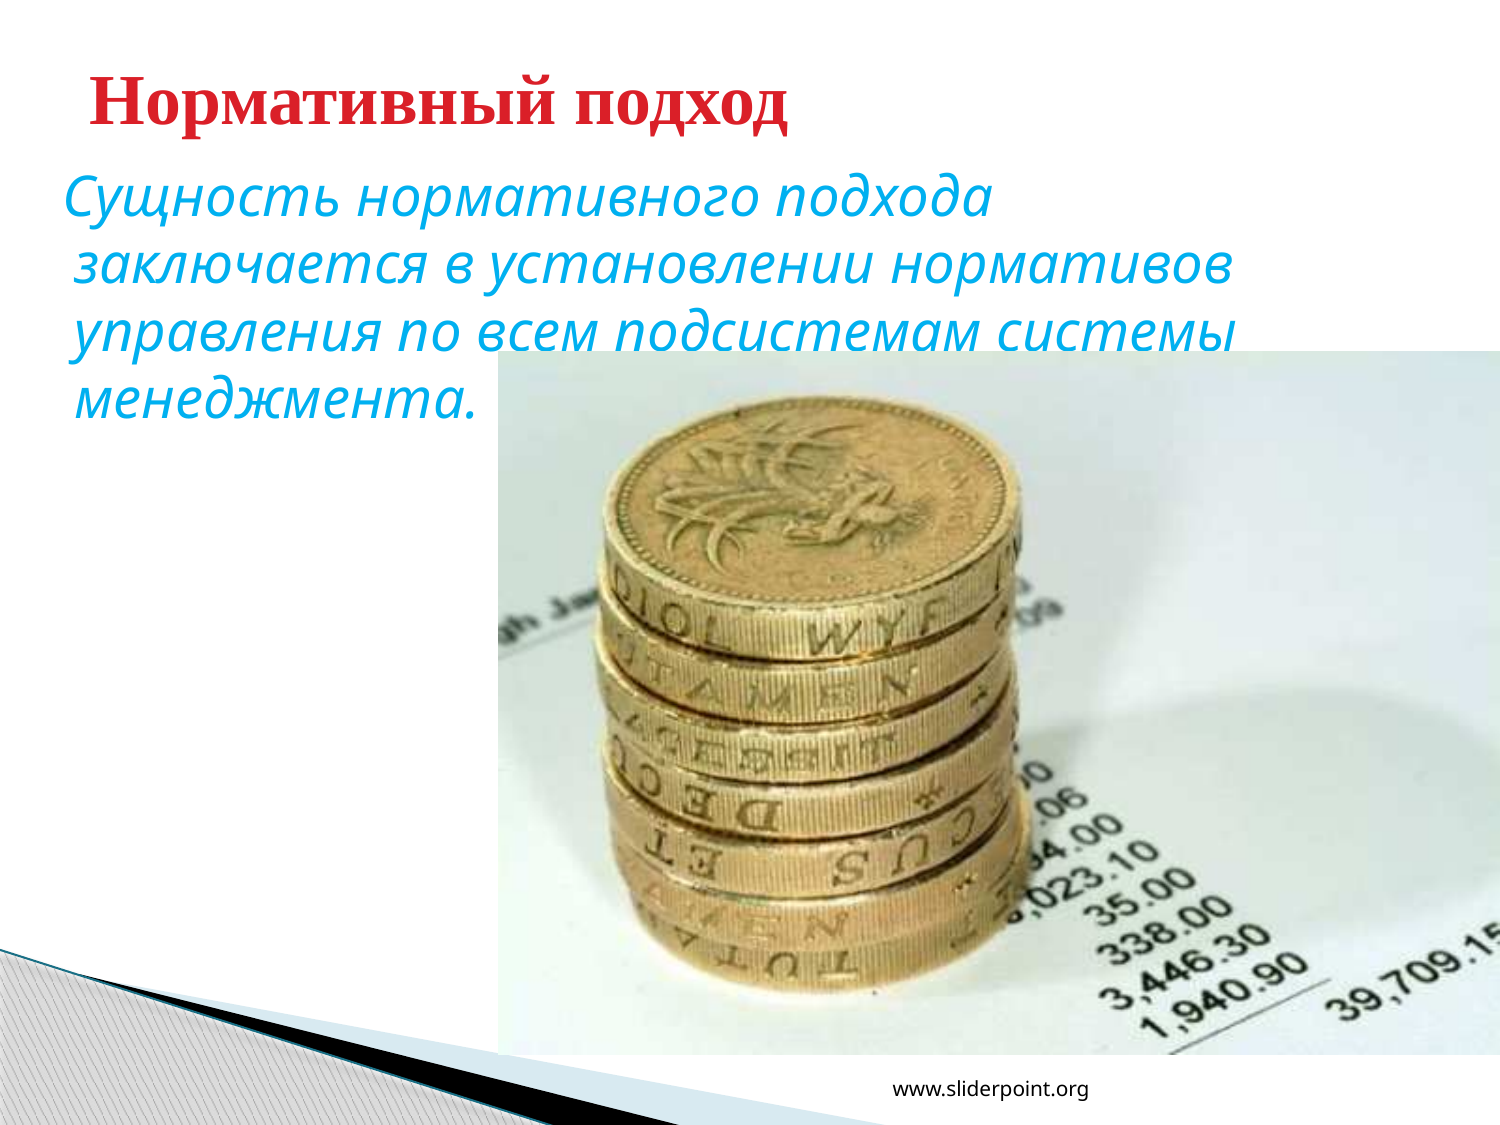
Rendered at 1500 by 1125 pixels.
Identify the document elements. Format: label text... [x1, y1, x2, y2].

list Сущность нормативного подхода заключается в установлении нормативов управления по всем подсистемам системы менеджмента. [0, 152, 1350, 895]
picture [497, 351, 1500, 1055]
footer www.sliderpoint.org [718, 1066, 1105, 1112]
title Нормативный подход [75, 45, 1425, 233]
